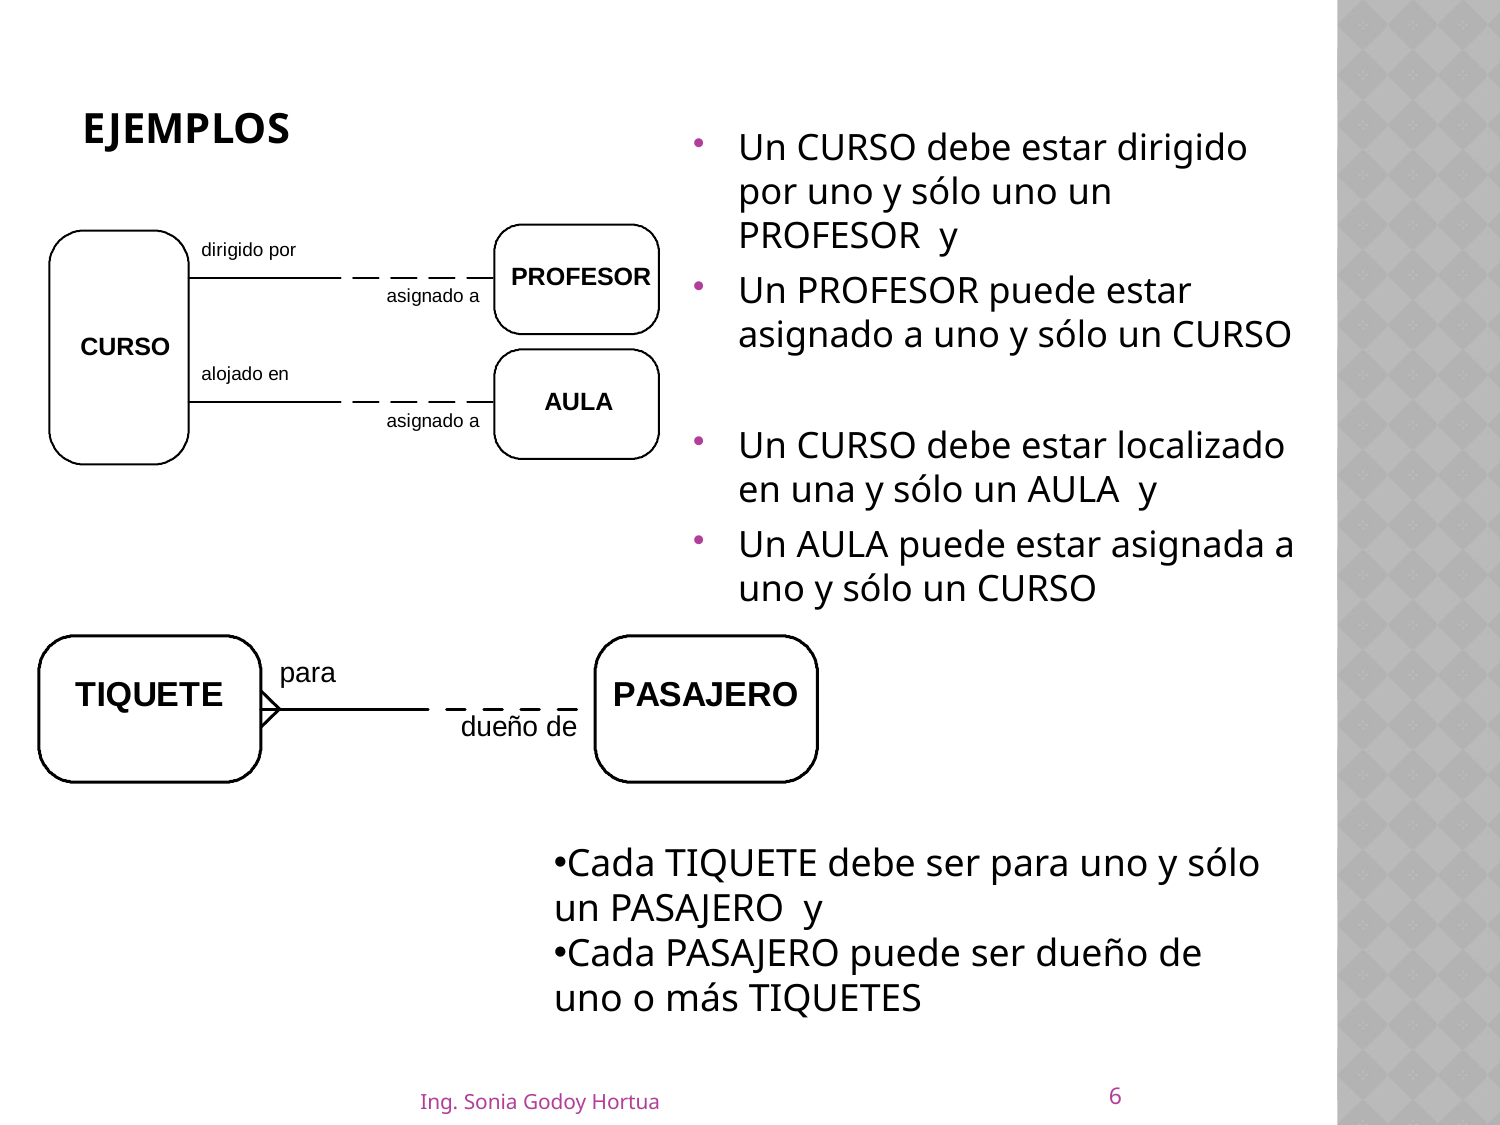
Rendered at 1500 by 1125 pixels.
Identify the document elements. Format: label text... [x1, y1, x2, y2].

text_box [34, 632, 821, 786]
list Un CURSO debe estar dirigido por uno y sólo uno un PROFESOR y Un PROFESOR puede estar asignado a uno y sólo un CURSO Un CURSO debe estar localizado en una y sólo un AULA y Un AULA puede estar asignada a uno y sólo un CURSO [679, 117, 1319, 622]
footer Ing. Sonia Godoy Hortua [75, 1075, 675, 1114]
slide_number 6 [1025, 1075, 1122, 1113]
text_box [46, 222, 662, 467]
text_box Cada TIQUETE debe ser para uno y sólo un PASAJERO y Cada PASAJERO puede ser dueño de uno o más TIQUETES [538, 831, 1289, 1027]
title EJEMPLOS [75, 52, 1263, 153]
